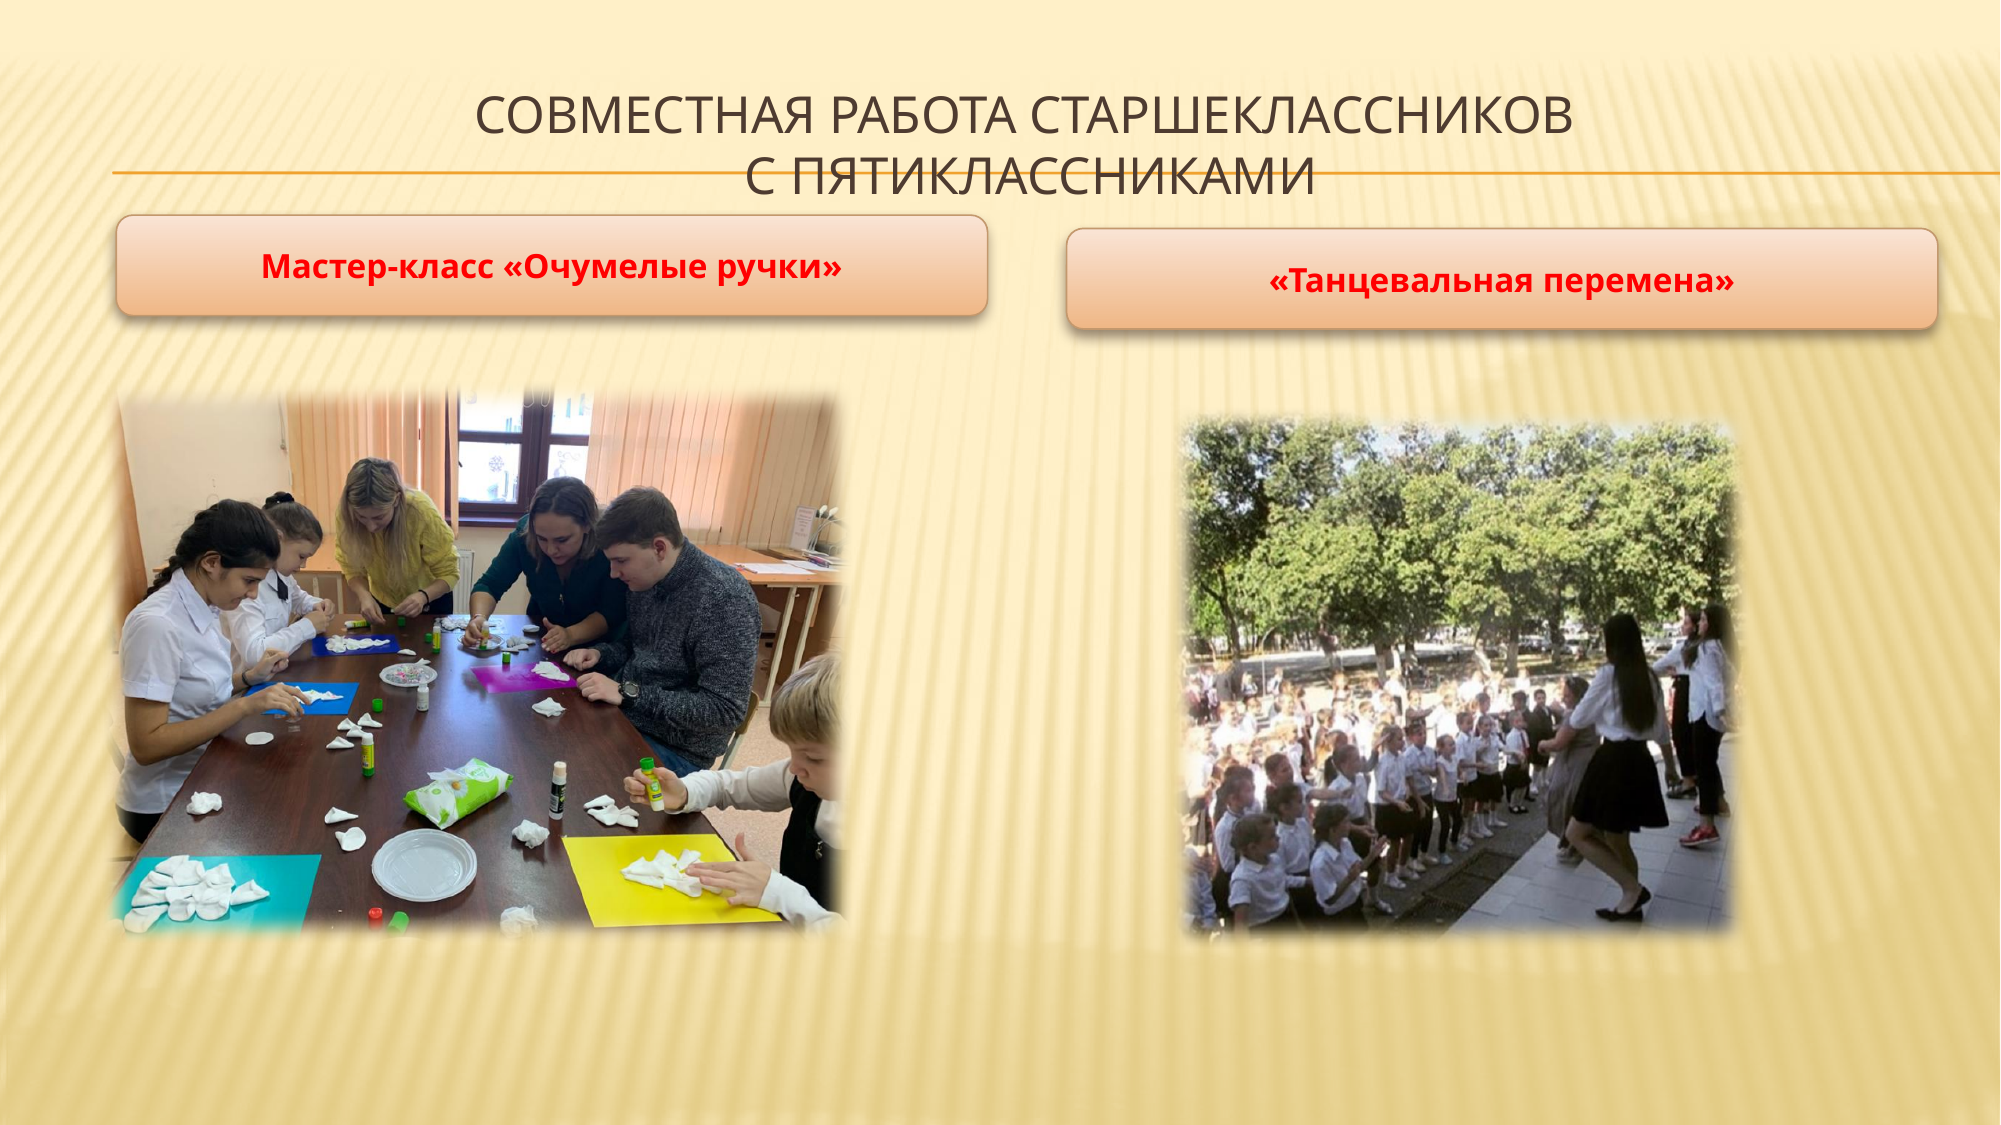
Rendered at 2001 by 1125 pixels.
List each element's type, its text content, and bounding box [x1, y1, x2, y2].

text_box Мастер-класс «Очумелые ручки» [115, 214, 989, 317]
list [100, 380, 853, 945]
text_box «Танцевальная перемена» [1065, 227, 1939, 330]
title Совместная работа старшеклассников с пятиклассниками [0, 75, 2000, 213]
picture [1170, 406, 1751, 950]
